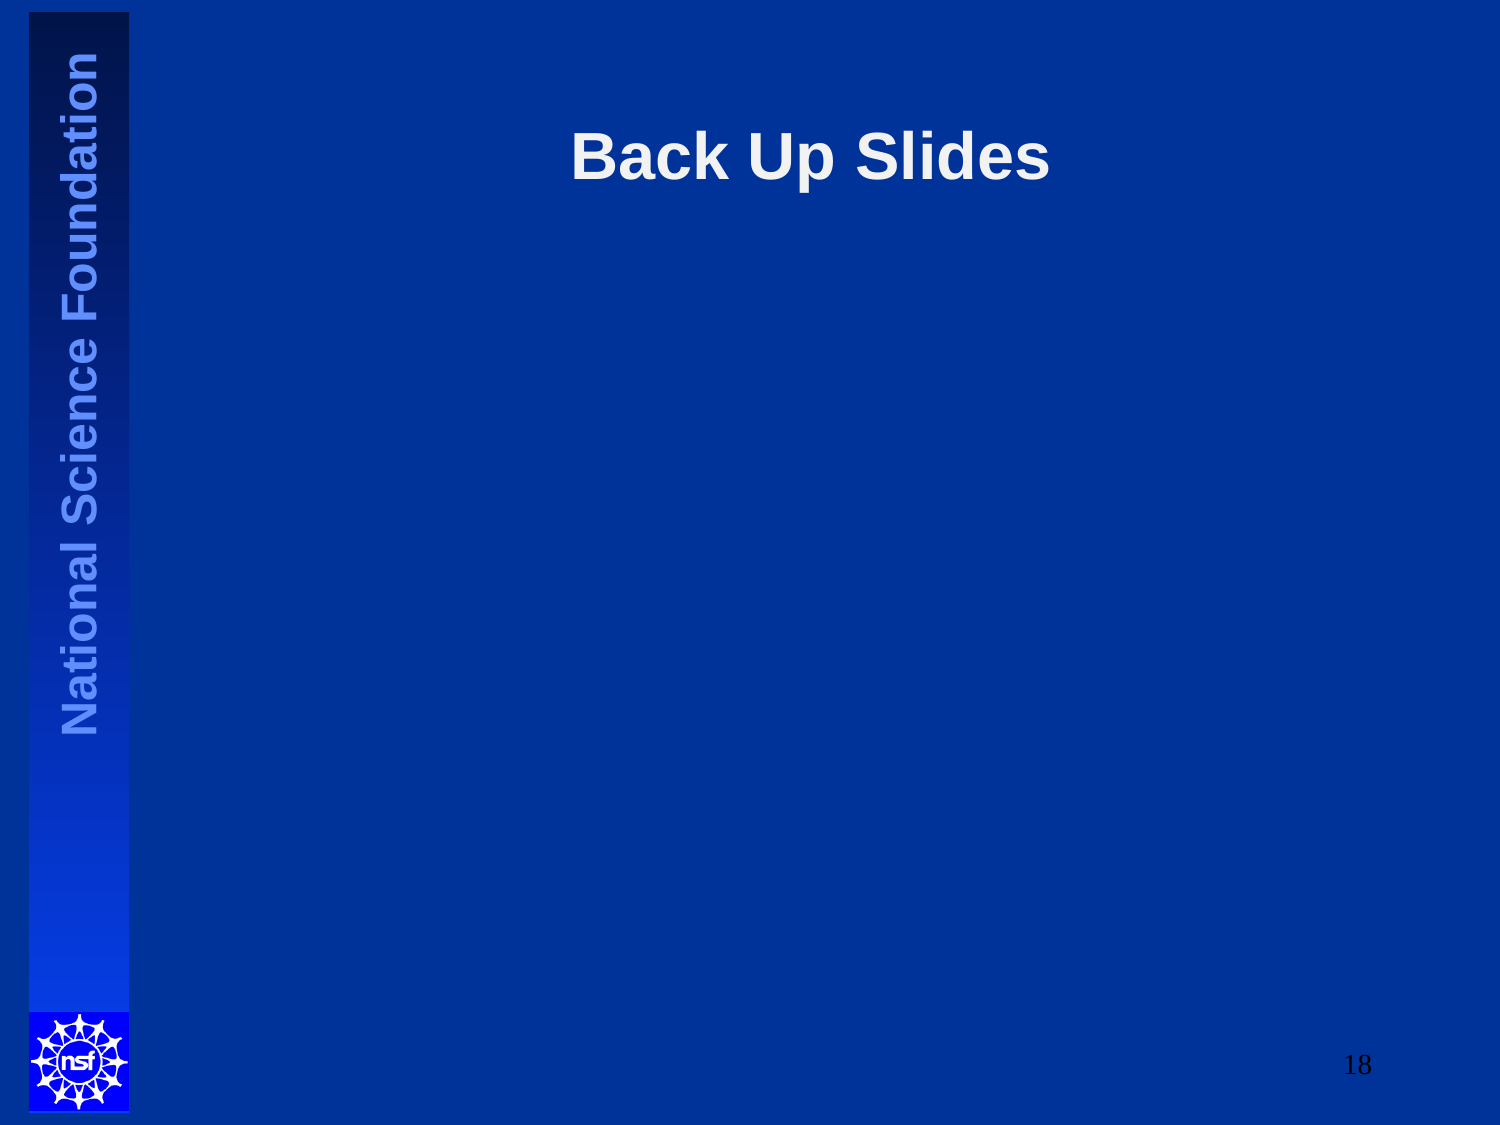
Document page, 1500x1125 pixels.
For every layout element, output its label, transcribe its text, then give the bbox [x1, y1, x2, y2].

slide_number 18 [1074, 1024, 1388, 1101]
picture [29, 1012, 129, 1111]
title Back Up Slides [174, 59, 1448, 248]
